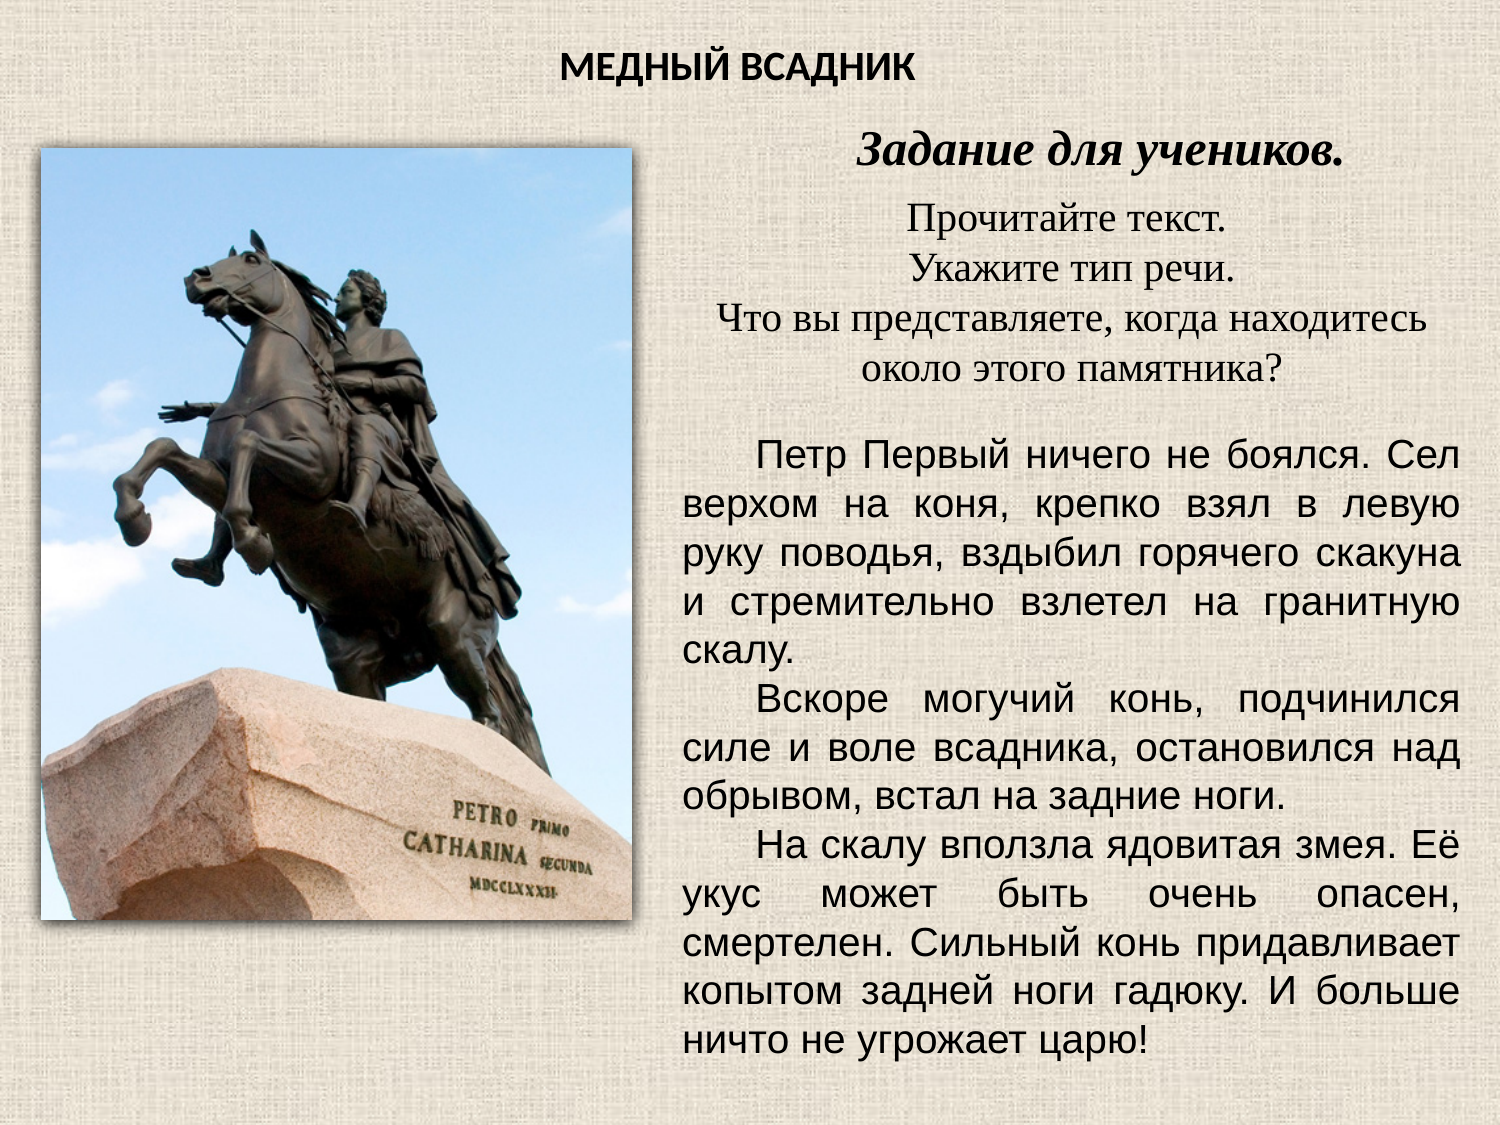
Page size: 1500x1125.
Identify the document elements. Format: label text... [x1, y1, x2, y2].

text_box Петр Первый ничего не боялся. Сел верхом на коня, крепко взял в левую руку поводья, вздыбил горячего скакуна и стремительно взлетел на гранитную скалу. Вскоре могучий конь, подчинился силе и воле всадника, остановился над обрывом, встал на задние ноги. На скалу вползла ядовитая змея. Её укус может быть очень опасен, смертелен. Сильный конь придавливает копытом задней ноги гадюку. И больше ничто не угрожает царю! [667, 420, 1477, 1069]
text_box Задание для учеников. Прочитайте текст. Укажите тип речи. Что вы представляете, когда находитесь около этого памятника? [690, 107, 1453, 451]
text_box МЕДНЫЙ ВСАДНИК [442, 30, 1033, 96]
picture [41, 148, 633, 920]
